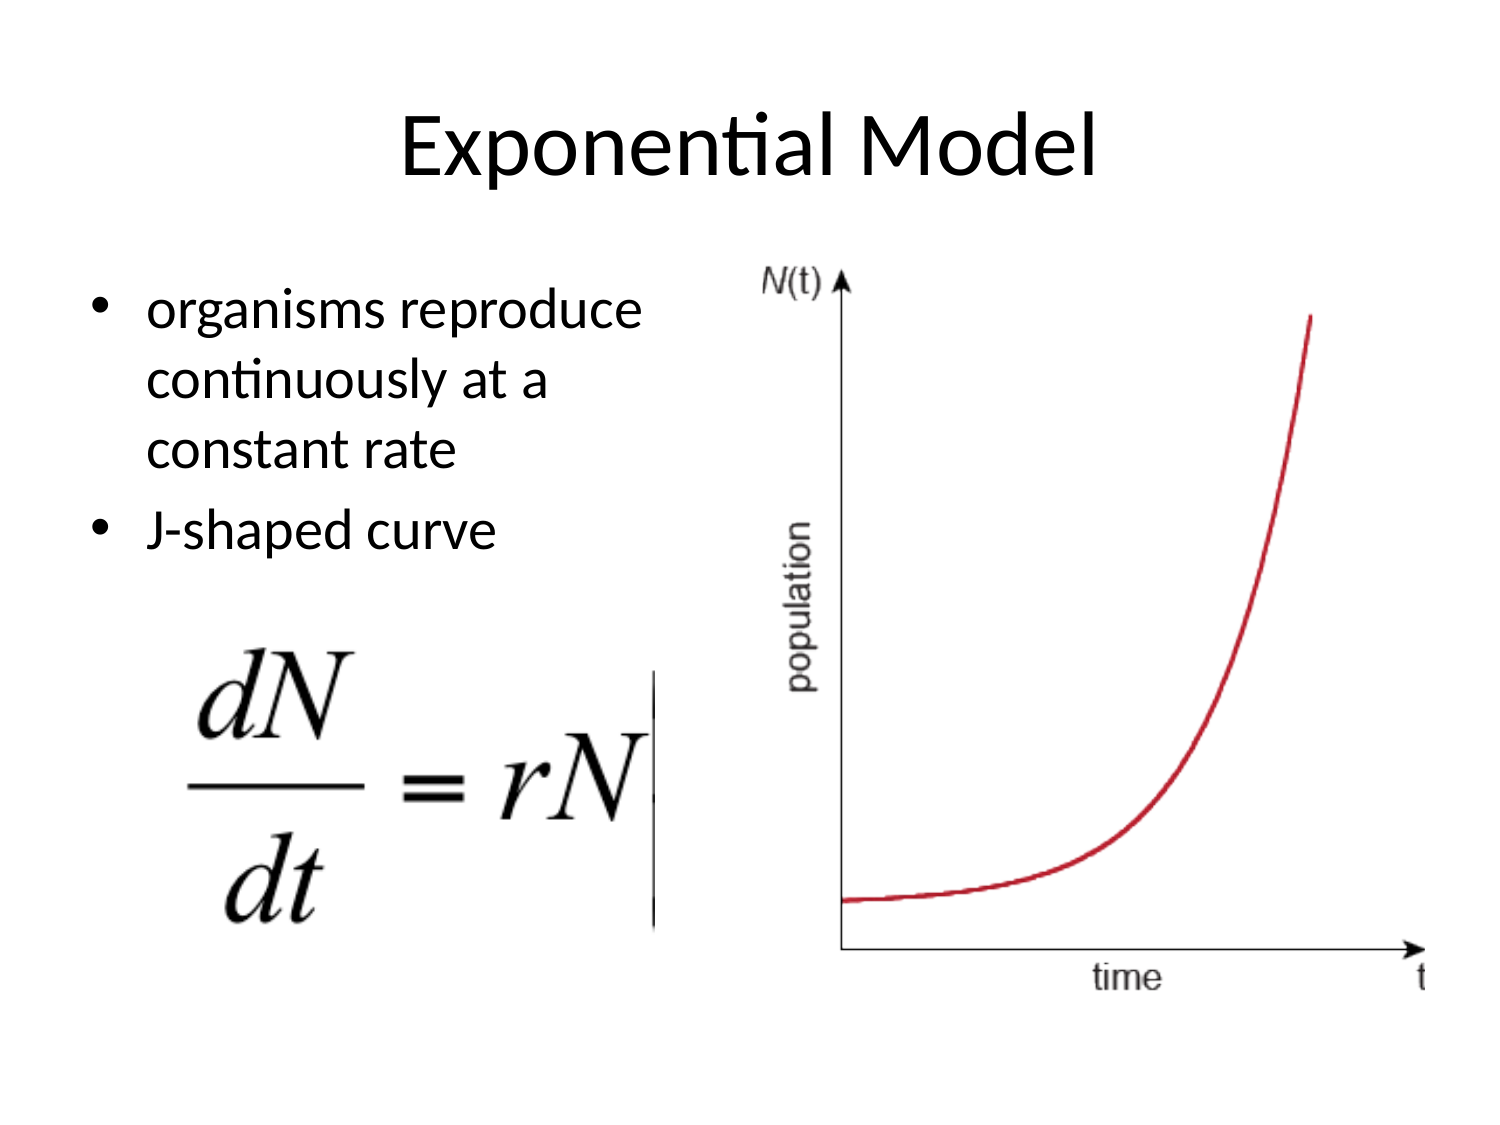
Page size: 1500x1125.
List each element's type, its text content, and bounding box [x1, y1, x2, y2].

list organisms reproduce continuously at a constant rate J-shaped curve [75, 262, 738, 1005]
picture [168, 621, 655, 960]
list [762, 262, 1426, 1006]
title Exponential Model [75, 45, 1425, 233]
